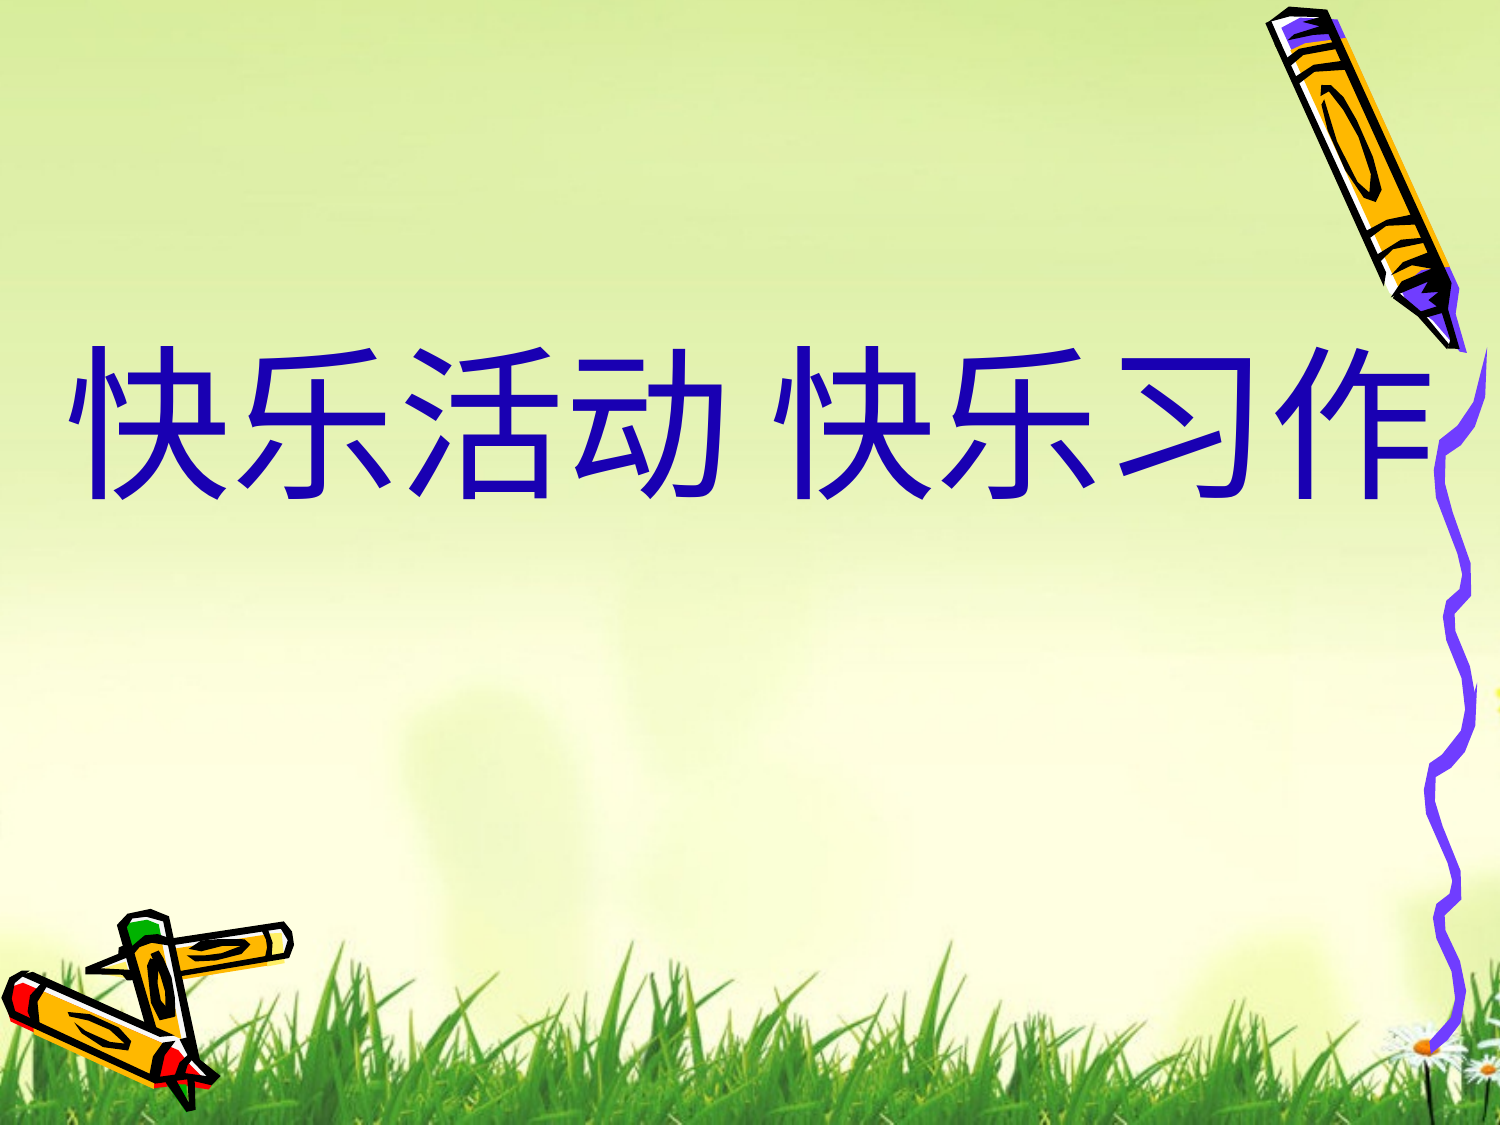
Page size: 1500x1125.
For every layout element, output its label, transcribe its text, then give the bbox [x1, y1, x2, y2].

list 快乐活动 快乐习作 [49, 312, 1500, 913]
picture [0, 0, 1500, 1125]
